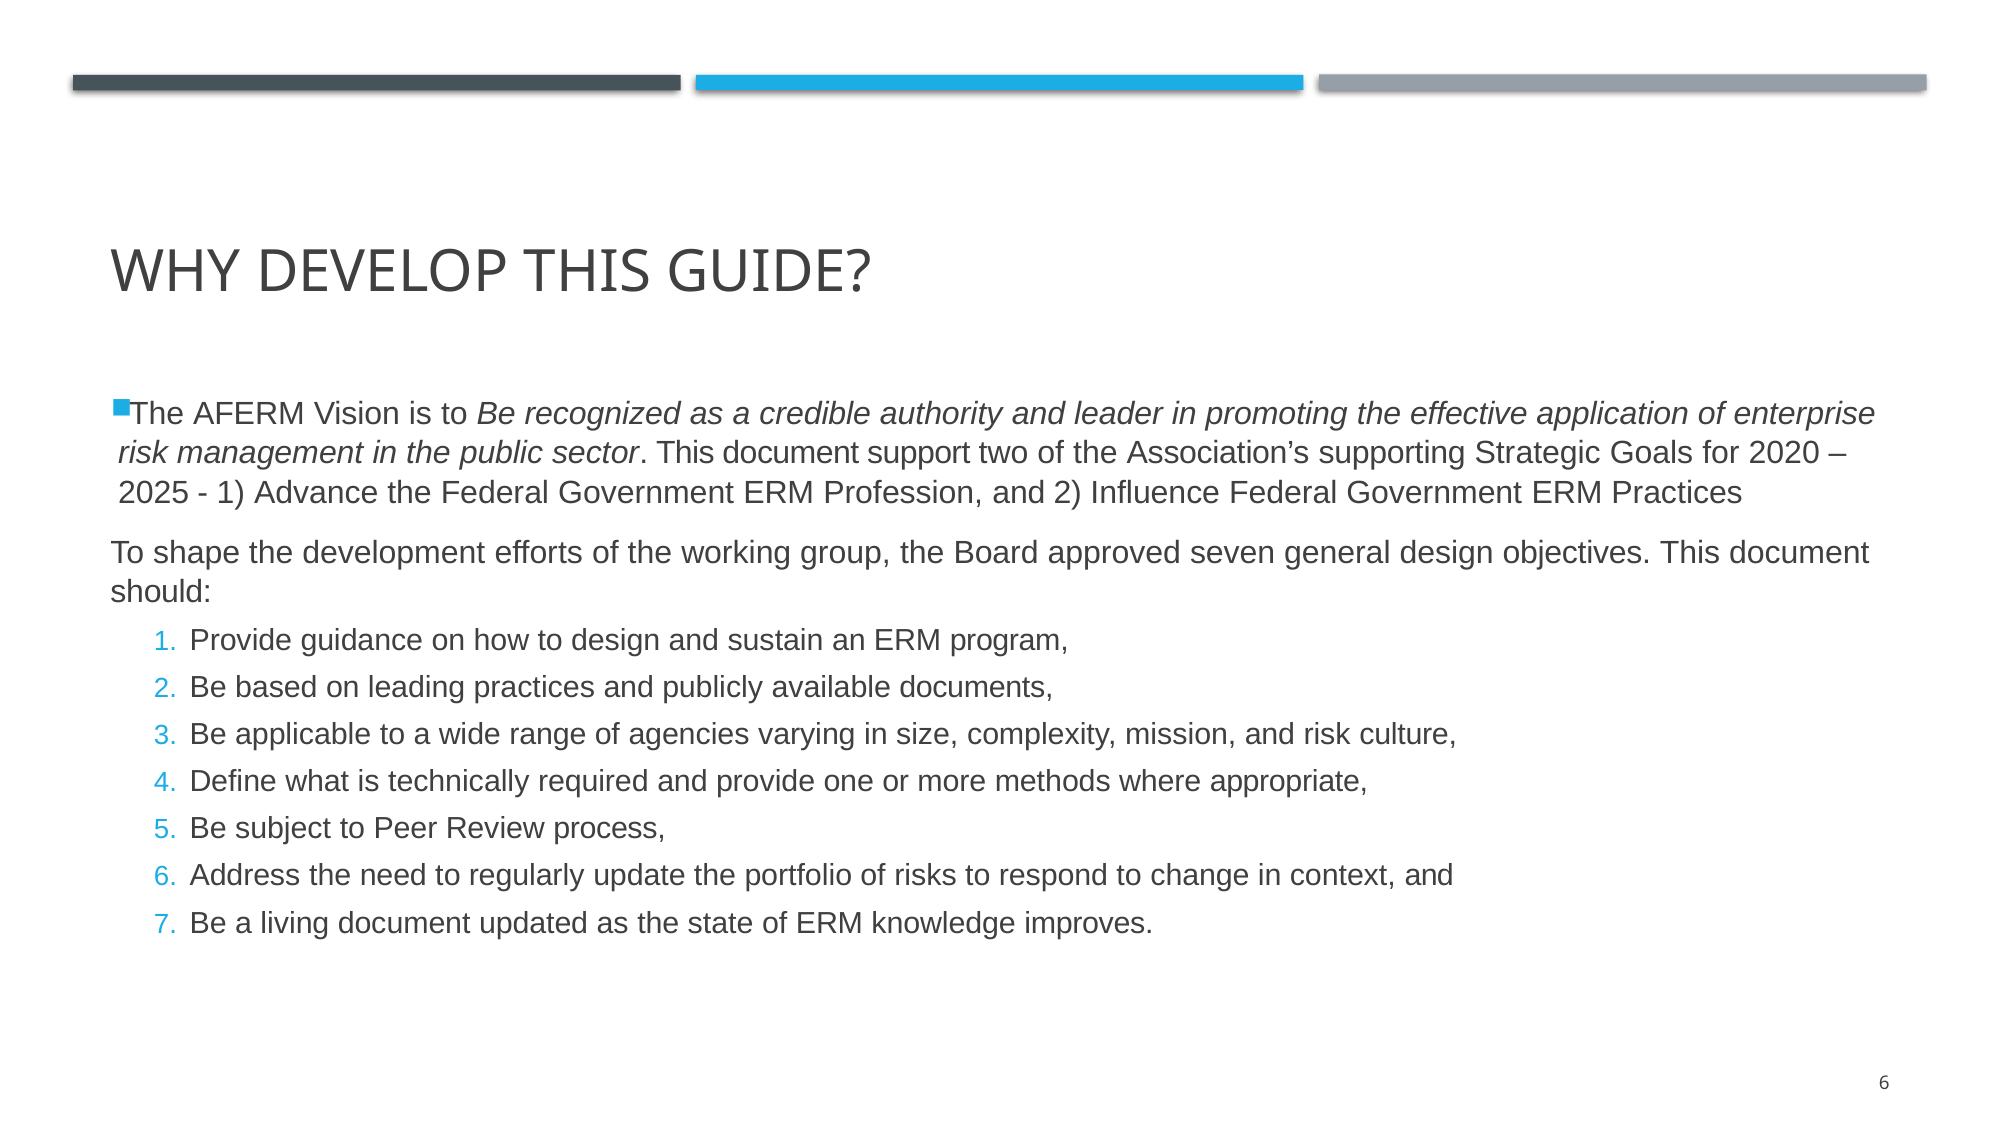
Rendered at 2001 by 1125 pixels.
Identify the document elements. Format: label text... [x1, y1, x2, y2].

title Why develop this guide? [95, 115, 1905, 311]
list The AFERM Vision is to Be recognized as a credible authority and leader in promoting the effective application of enterprise risk management in the public sector. This document support two of the Association’s supporting Strategic Goals for 2020 – 2025 - 1) Advance the Federal Government ERM Profession, and 2) Influence Federal Government ERM Practices To shape the development efforts of the working group, the Board approved seven general design objectives. This document should: Provide guidance on how to design and sustain an ERM program, Be based on leading practices and publicly available documents, Be applicable to a wide range of agencies varying in size, complexity, mission, and risk culture, Define what is technically required and provide one or more methods where appropriate, Be subject to Peer Review process, Address the need to regularly update the portfolio of risks to respond to change in context, and Be a living document updated as the state of ERM knowledge improves. [95, 383, 1905, 981]
slide_number 6 [1732, 1053, 1905, 1114]
